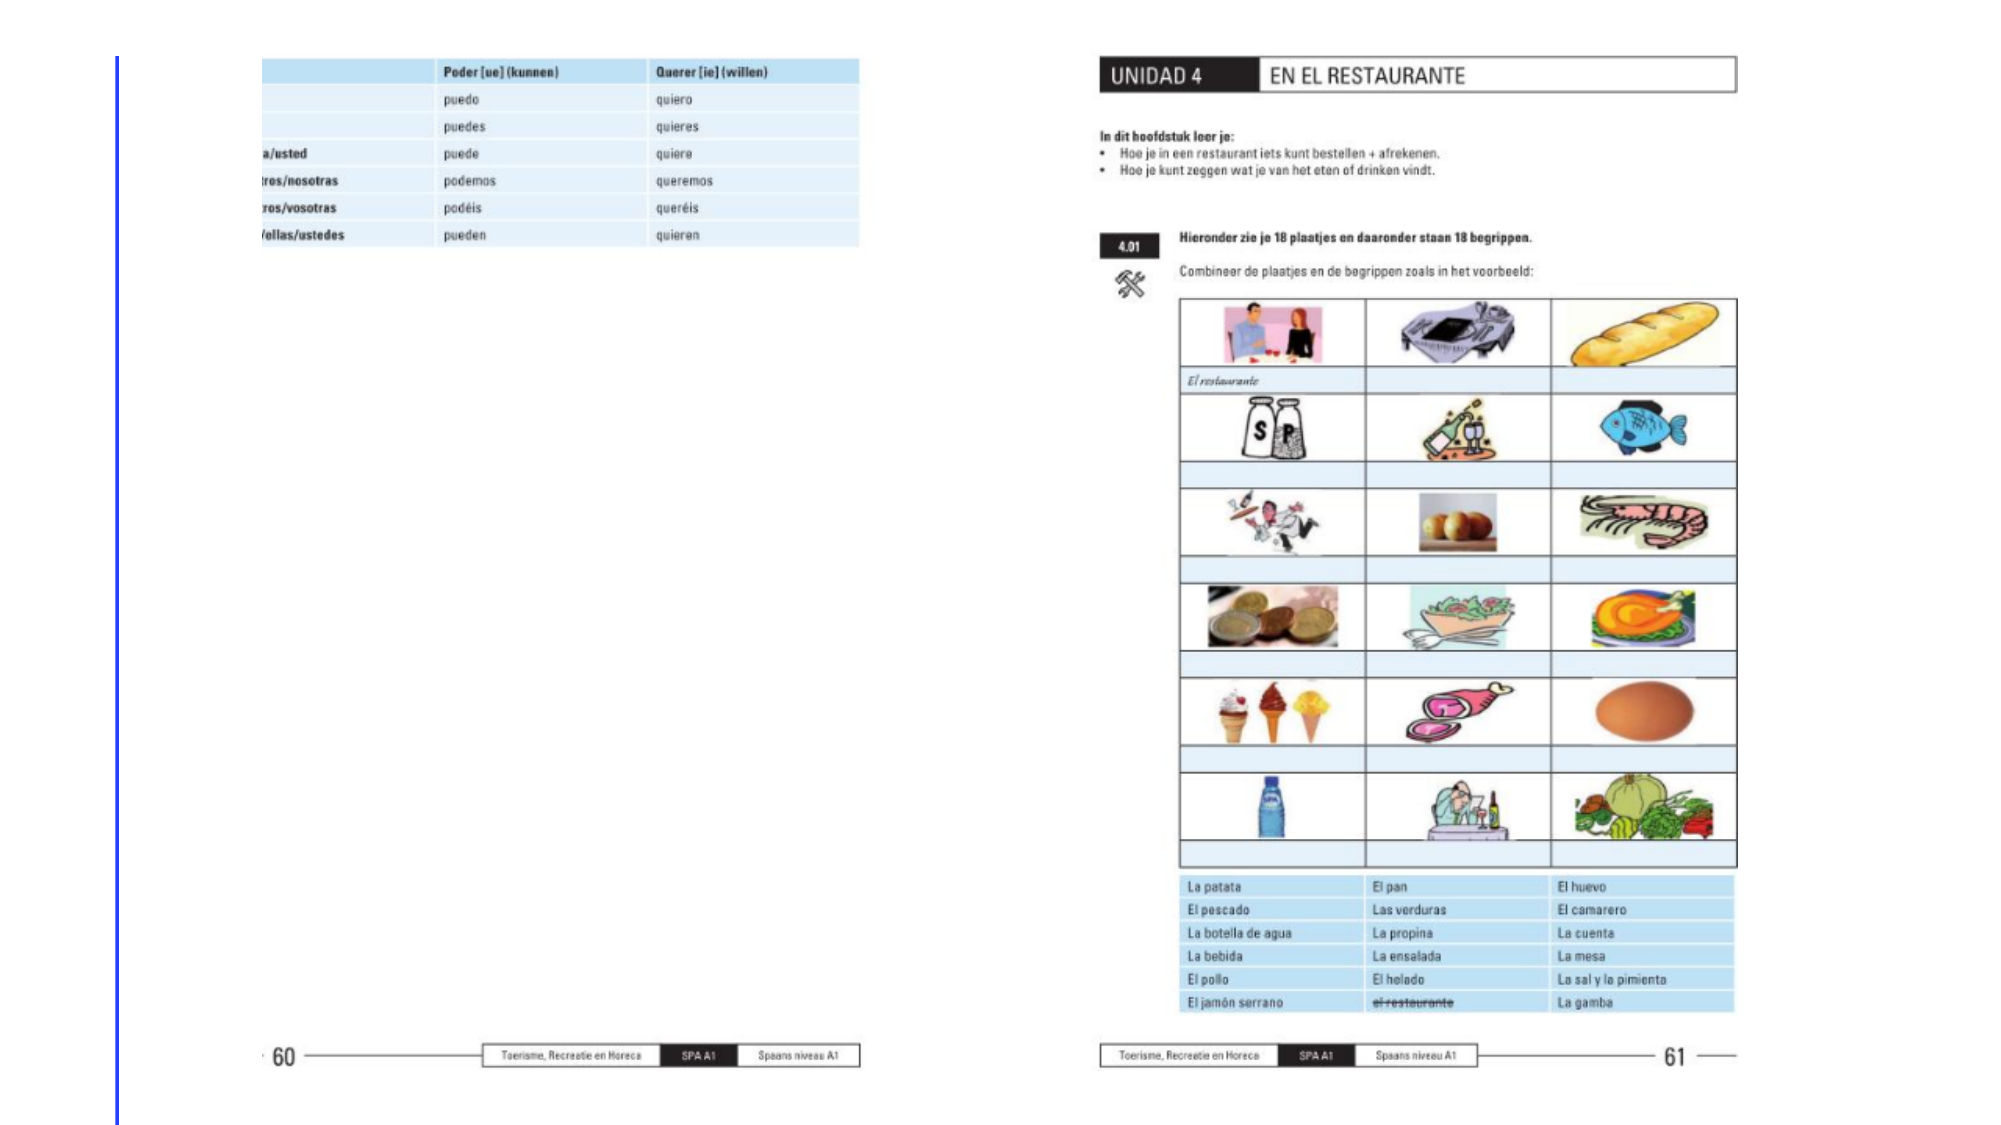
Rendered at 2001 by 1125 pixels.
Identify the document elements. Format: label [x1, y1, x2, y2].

picture [262, 53, 1738, 1071]
